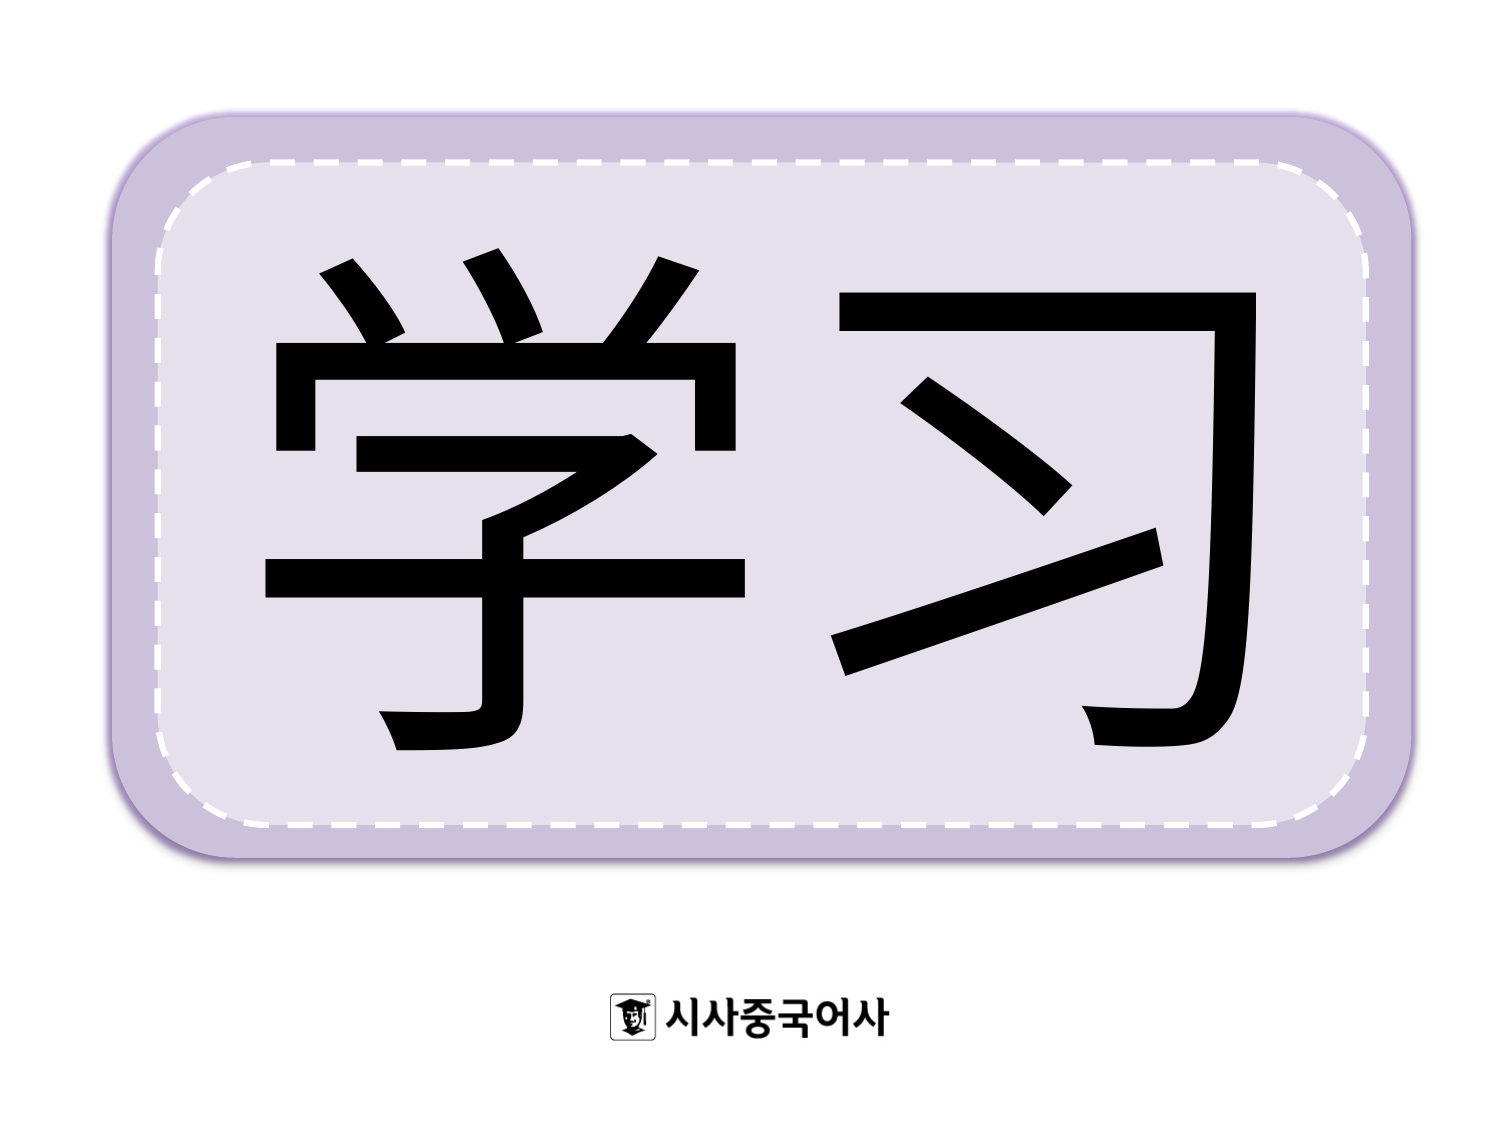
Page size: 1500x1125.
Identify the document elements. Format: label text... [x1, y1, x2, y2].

picture [602, 987, 898, 1047]
text_box 学习 [171, 160, 1380, 824]
